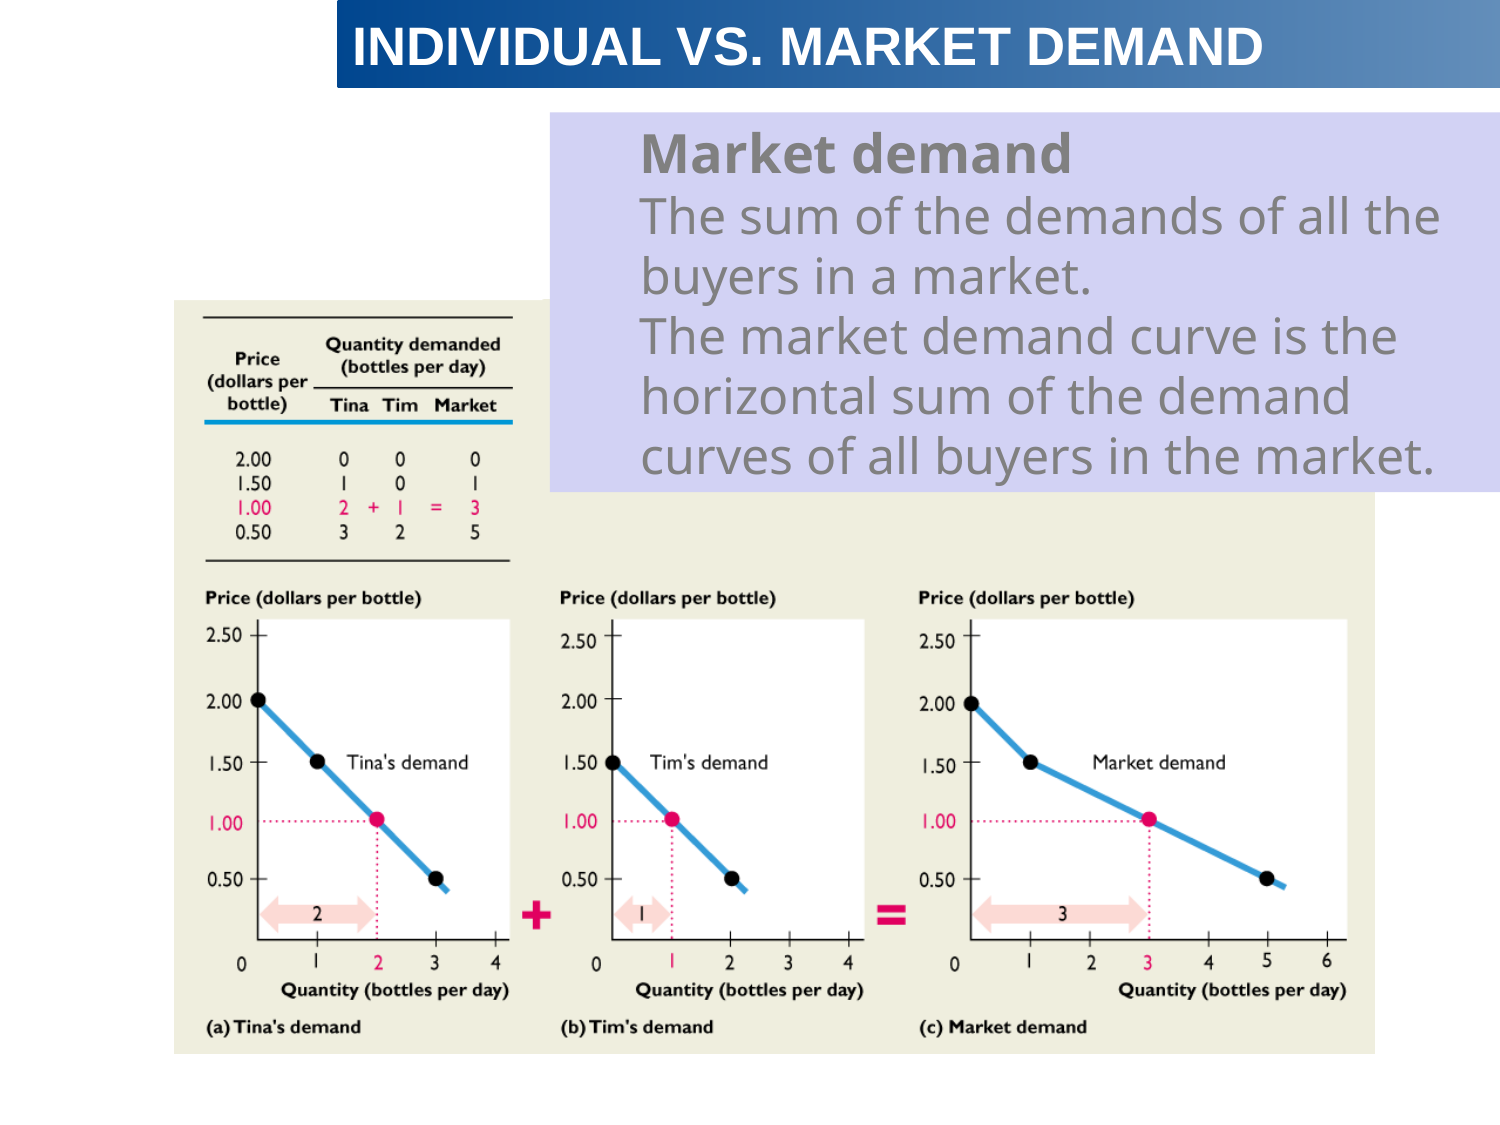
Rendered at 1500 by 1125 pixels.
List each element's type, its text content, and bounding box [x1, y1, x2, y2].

title INDIVIDUAL VS. MARKET DEMAND [337, 0, 1500, 88]
text_box Market demand The sum of the demands of all the buyers in a market. The market demand curve is the horizontal sum of the demand curves of all buyers in the market. [549, 112, 1500, 493]
picture [174, 299, 1376, 1054]
